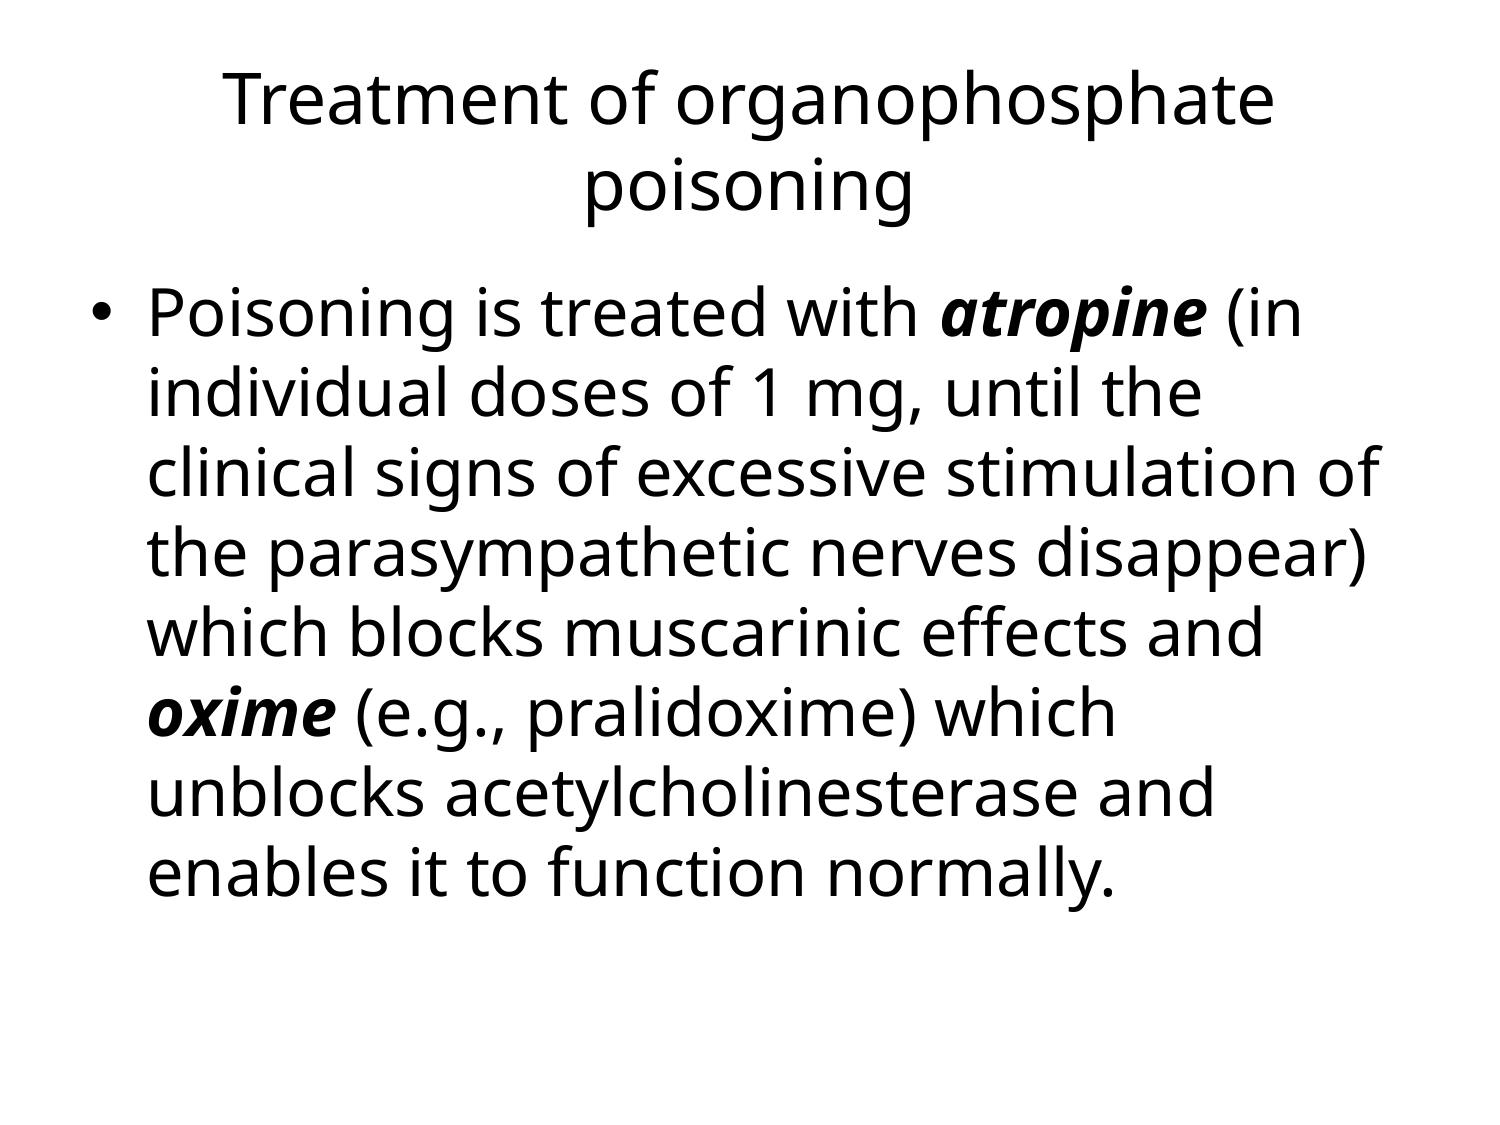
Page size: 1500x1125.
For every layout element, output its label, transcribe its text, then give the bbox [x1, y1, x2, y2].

title Treatment of organophosphate poisoning [75, 45, 1425, 233]
list Poisoning is treated with atropine (in individual doses of 1 mg, until the clinical signs of excessive stimulation of the parasympathetic nerves disappear) which blocks muscarinic effects and oxime (e.g., pralidoxime) which unblocks acetylcholinesterase and enables it to function normally. [75, 262, 1425, 1005]
